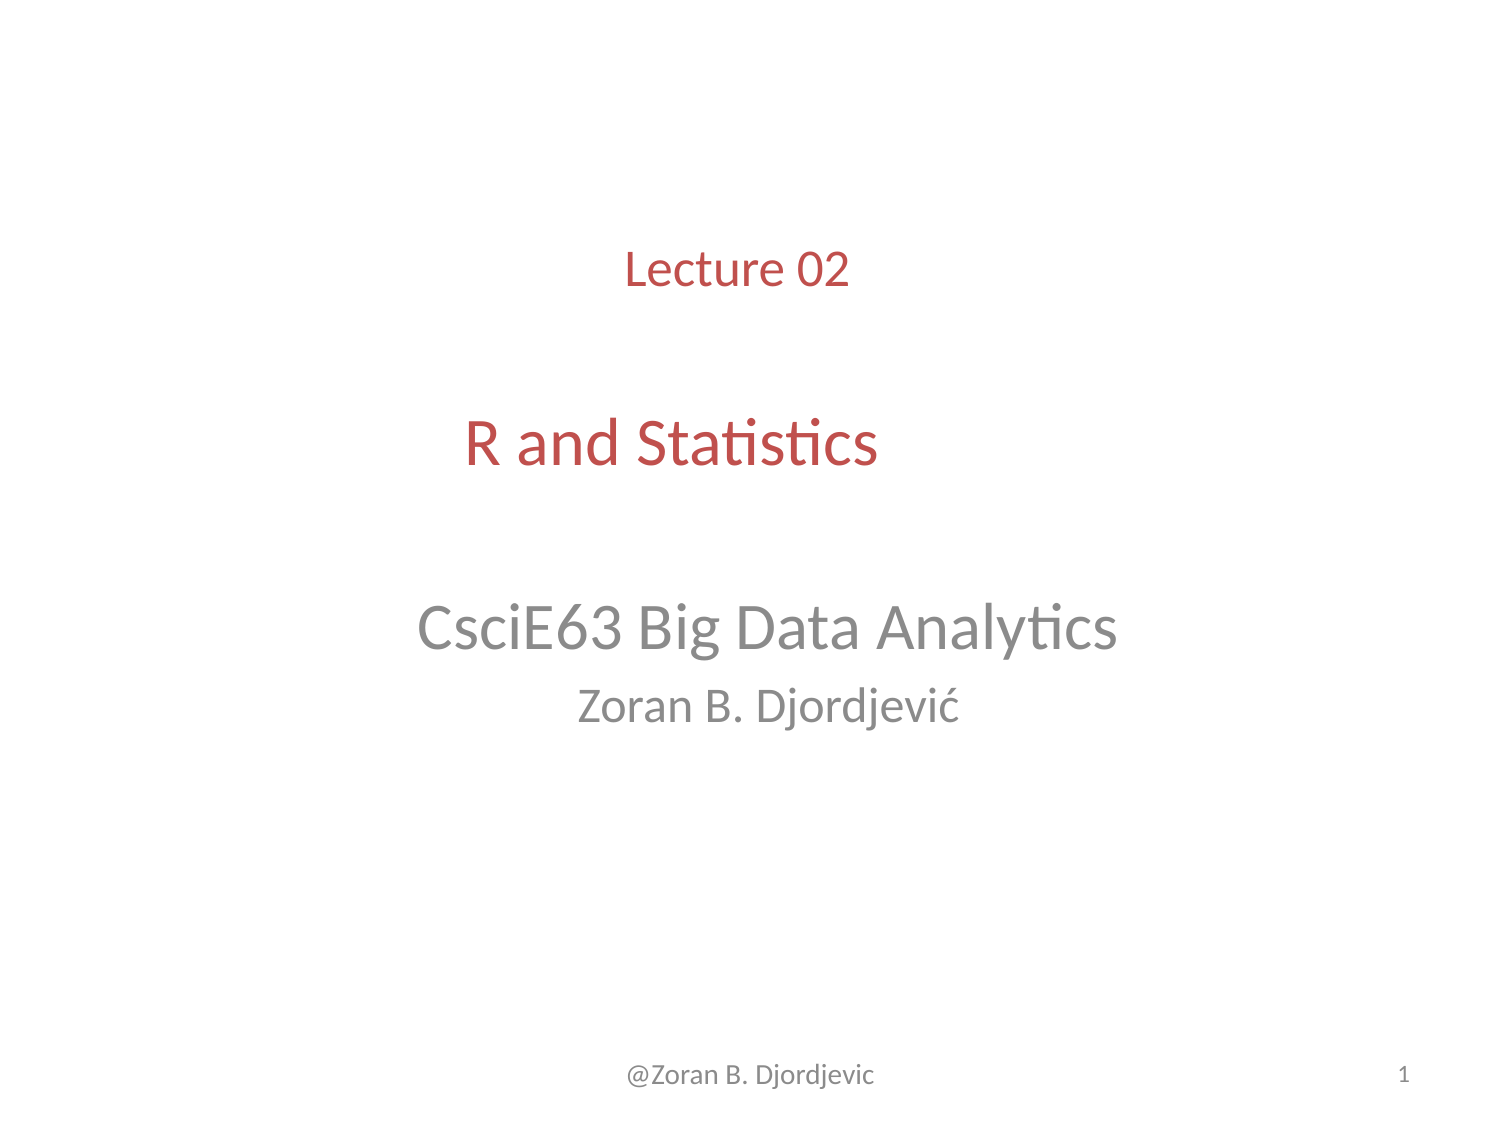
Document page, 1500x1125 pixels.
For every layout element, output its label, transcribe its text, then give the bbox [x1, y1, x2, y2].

title Lecture 02 R and Statistics [99, 224, 1375, 488]
footer @Zoran B. Djordjevic [512, 1042, 988, 1103]
subtitle CsciE63 Big Data Analytics Zoran B. Djordjević [212, 575, 1325, 975]
slide_number 1 [1074, 1042, 1425, 1103]
